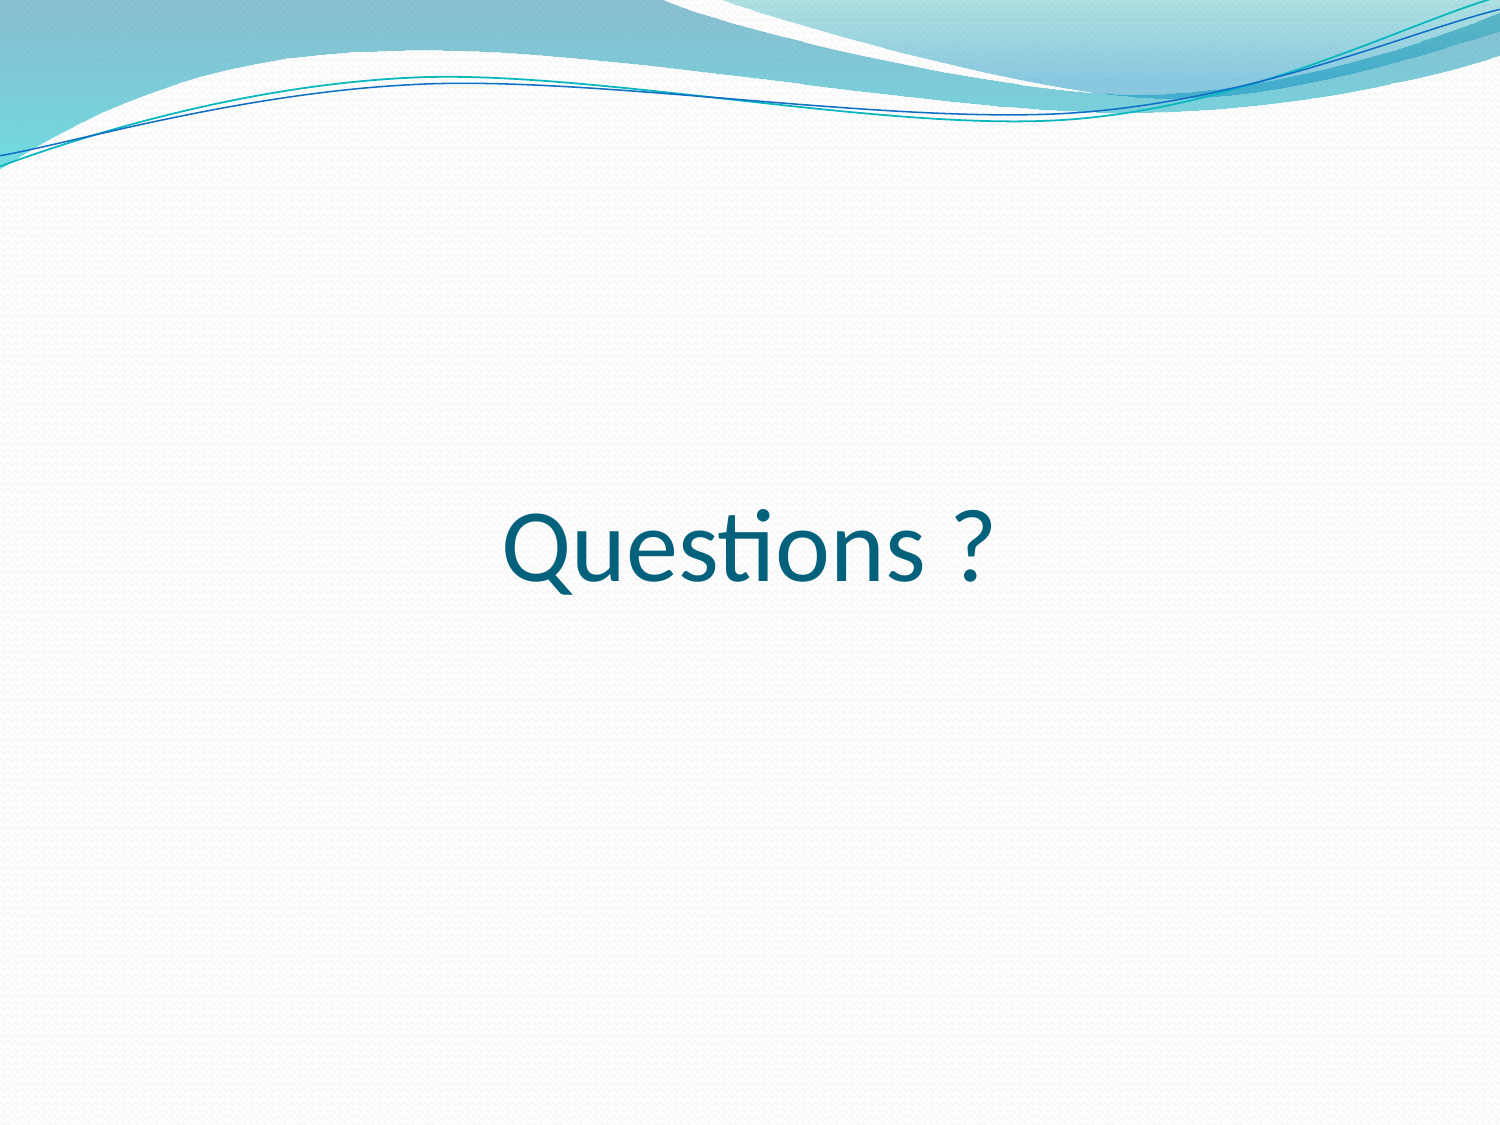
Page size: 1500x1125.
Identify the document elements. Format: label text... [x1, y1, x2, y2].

title Questions ? [75, 462, 1425, 610]
